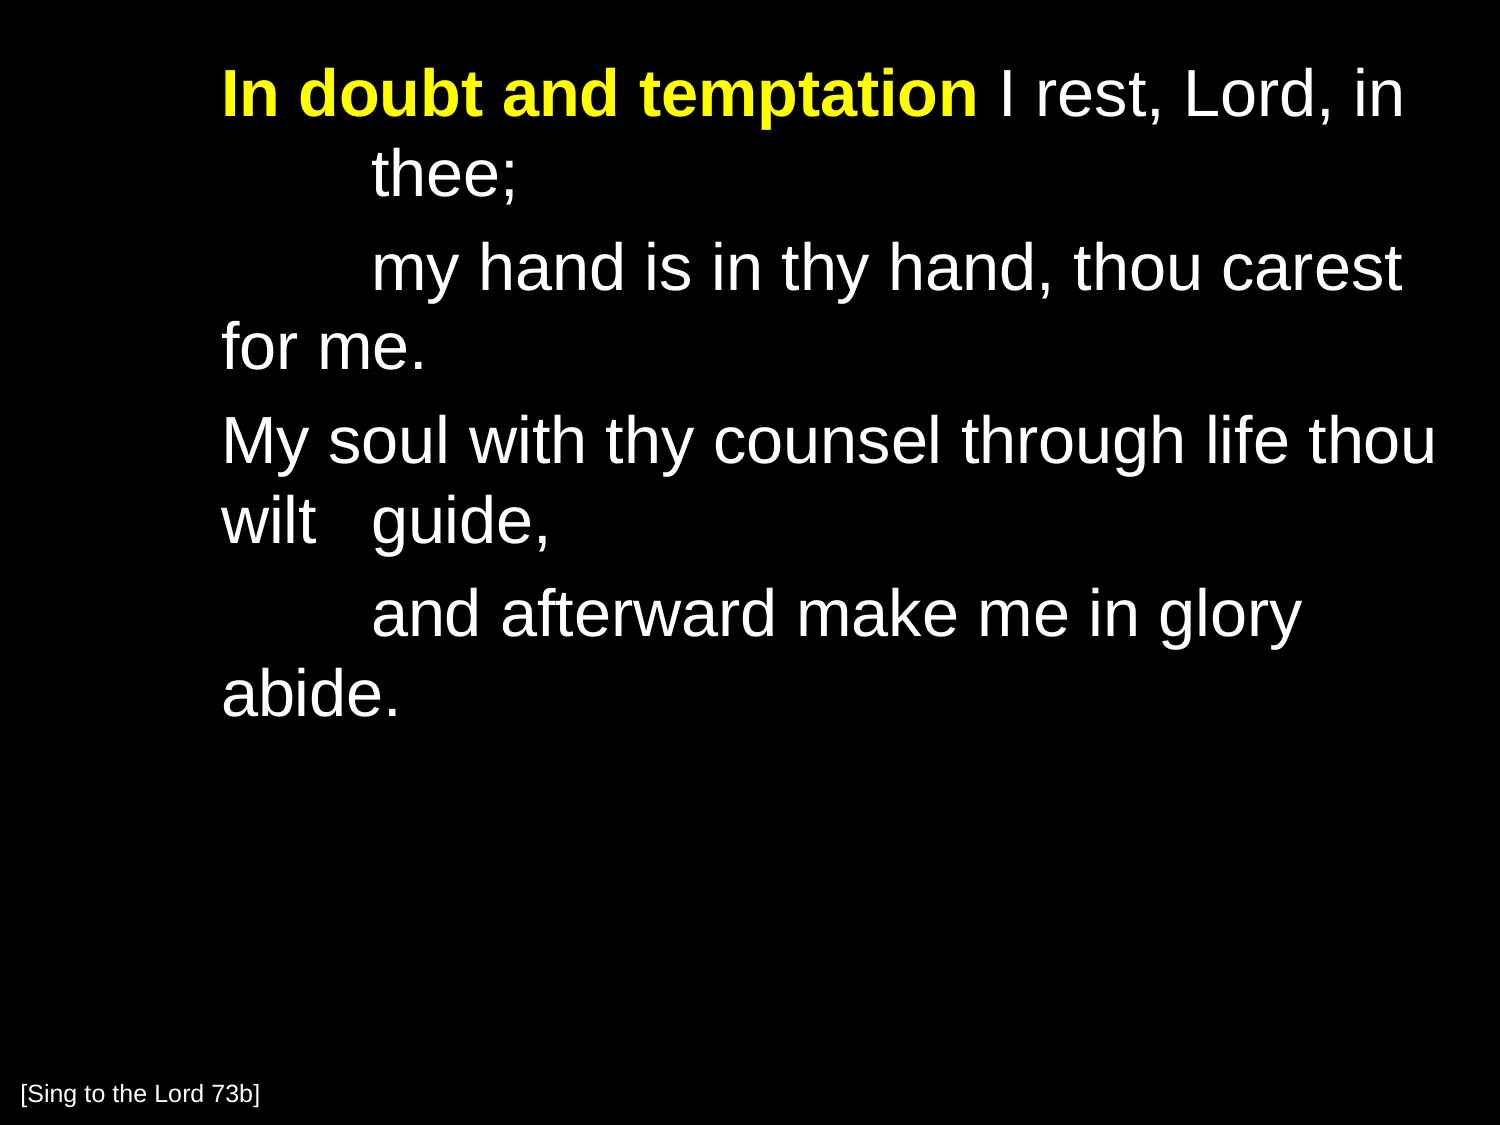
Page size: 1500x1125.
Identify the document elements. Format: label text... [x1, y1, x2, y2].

text_box [Sing to the Lord 73b] [5, 1070, 526, 1115]
list In doubt and temptation I rest, Lord, in thee; my hand is in thy hand, thou carest for me. My soul with thy counsel through life thou wilt guide, and afterward make me in glory abide. [0, 42, 1500, 1047]
